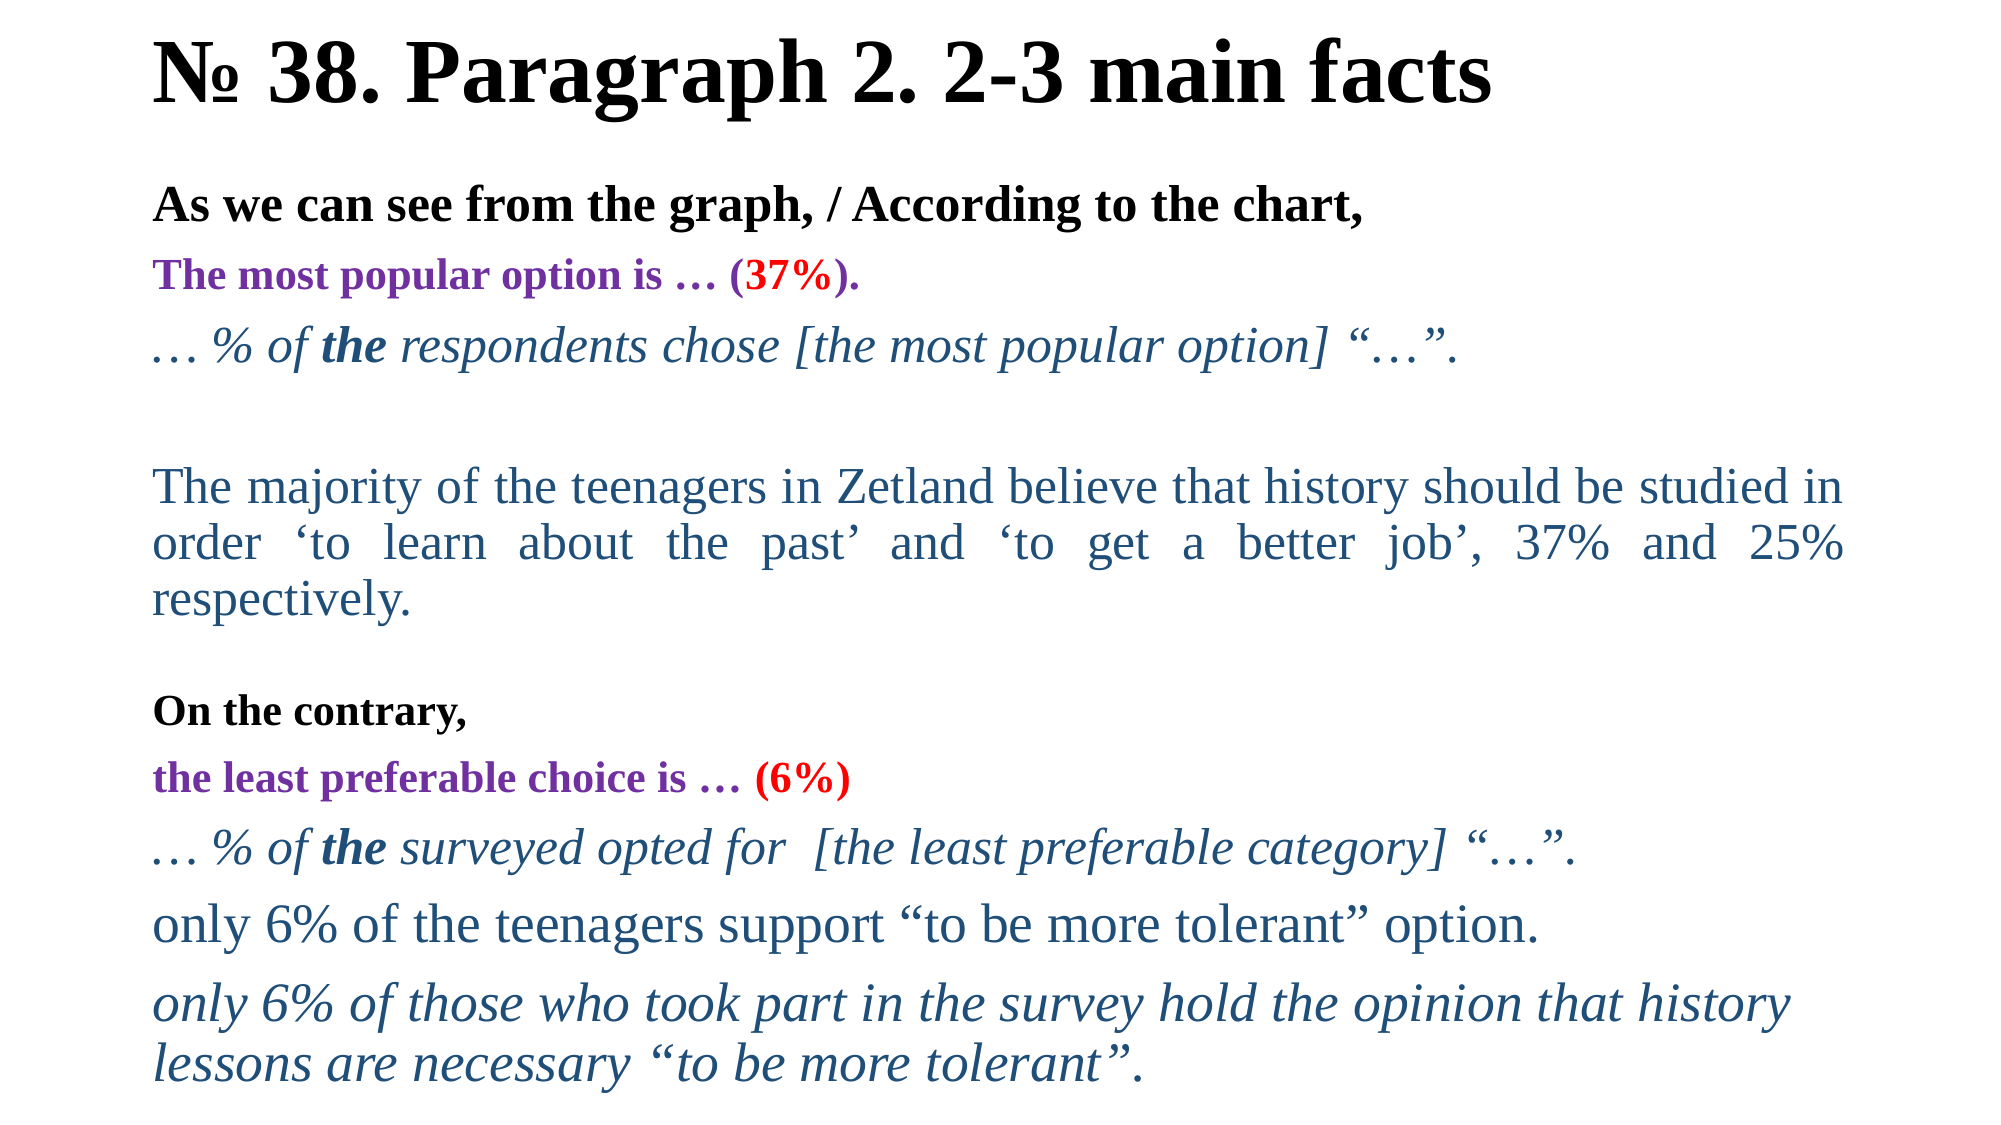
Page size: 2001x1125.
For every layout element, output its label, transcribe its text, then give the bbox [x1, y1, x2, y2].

list As we can see from the graph, / According to the chart, The most popular option is … (37%). … % of the respondents chose [the most popular option] “…”. The majority of the teenagers in Zetland believe that history should be studied in order ‘to learn about the past’ and ‘to get a better job’, 37% and 25% respectively. On the contrary, the least preferable choice is … (6%) … % of the surveyed opted for [the least preferable category] “…”. only 6% of the teenagers support “to be more tolerant” option. only 6% of those who took part in the survey hold the opinion that history lessons are necessary “to be more tolerant”. [137, 169, 1863, 1102]
title № 38. Paragraph 2. 2-3 main facts [137, 19, 1863, 127]
